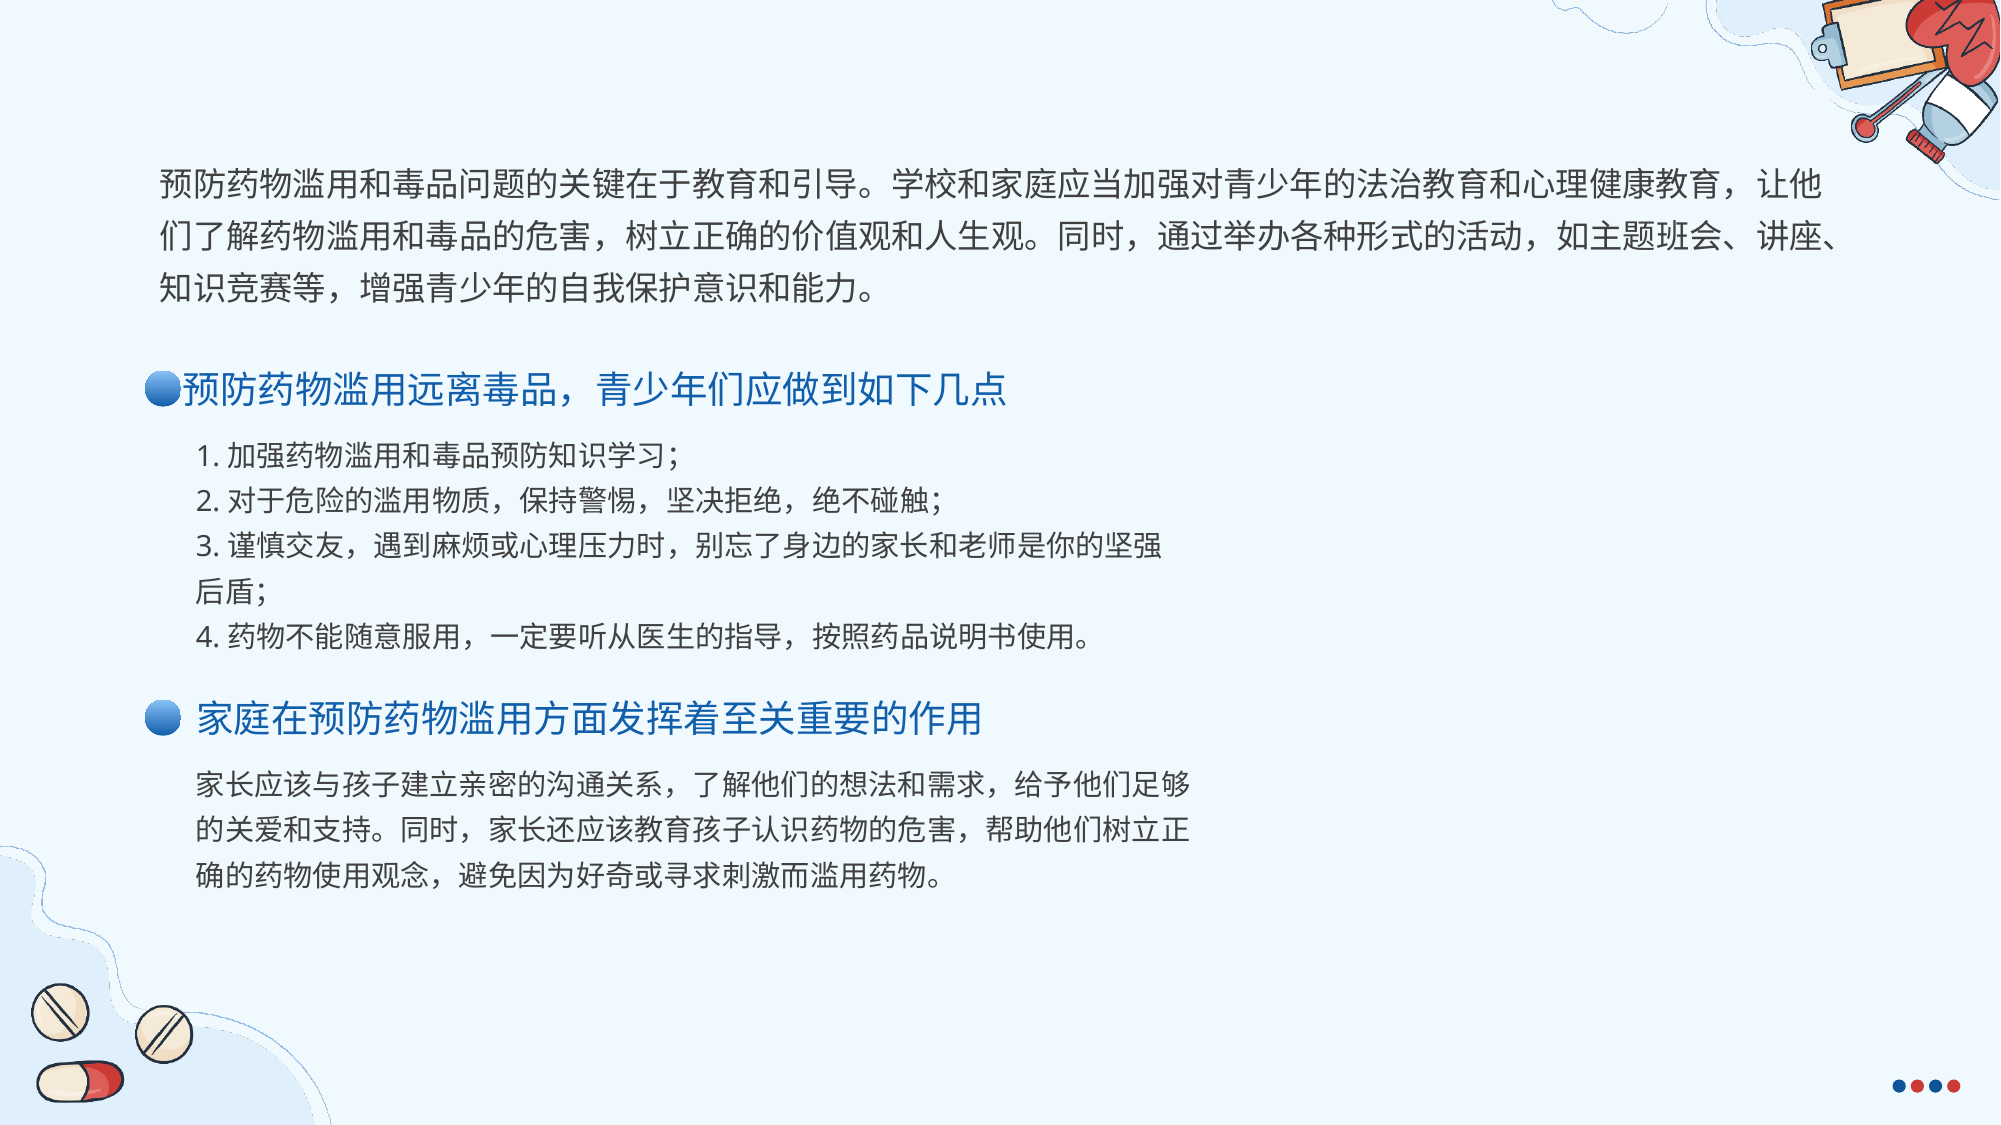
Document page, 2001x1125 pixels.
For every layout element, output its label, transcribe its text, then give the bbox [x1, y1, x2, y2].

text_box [145, 358, 1207, 664]
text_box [145, 687, 1207, 901]
picture [1499, 0, 2000, 462]
text_box 预防药物滥用和毒品问题的关键在于教育和引导。学校和家庭应当加强对青少年的法治教育和心理健康教育，让他们了解药物滥用和毒品的危害，树立正确的价值观和人生观。同时，通过举办各种形式的活动，如主题班会、讲座、知识竞赛等，增强青少年的自我保护意识和能力。 [145, 144, 1499, 315]
picture [0, 687, 388, 1125]
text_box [1892, 1079, 1961, 1093]
